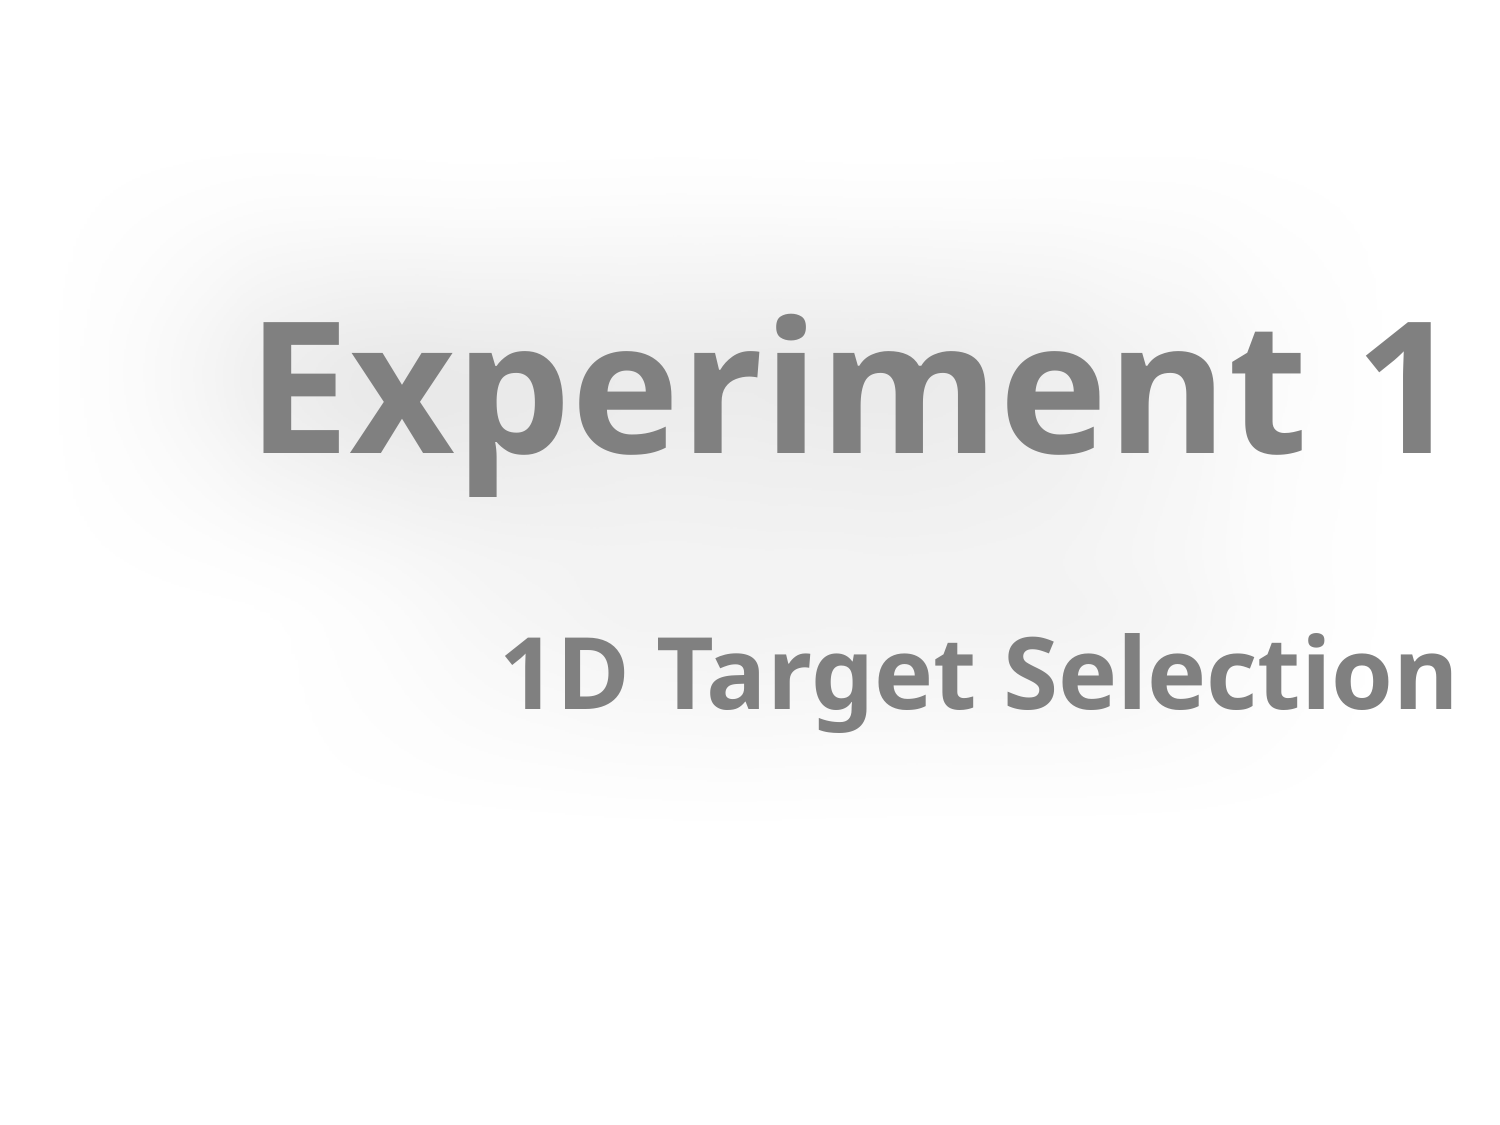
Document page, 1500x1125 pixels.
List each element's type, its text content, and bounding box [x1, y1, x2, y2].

text_box Experiment 1 1D Target Selection [99, 262, 1475, 737]
